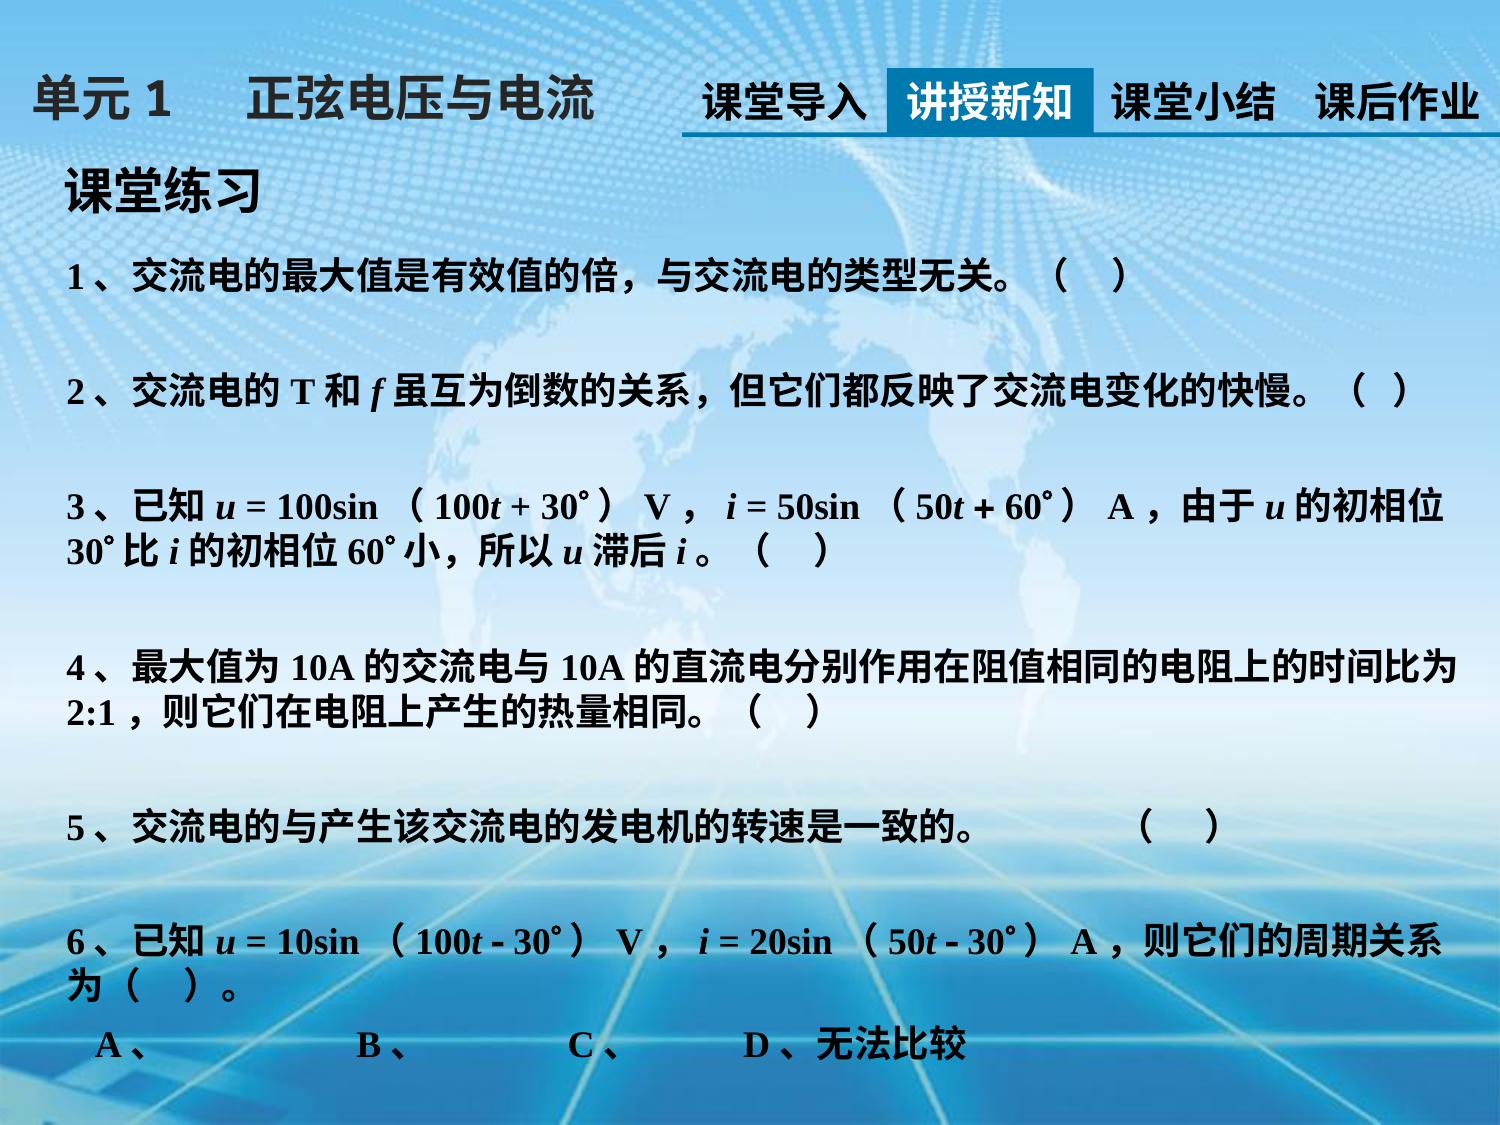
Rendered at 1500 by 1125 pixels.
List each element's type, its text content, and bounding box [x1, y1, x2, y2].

picture [0, 0, 1500, 1125]
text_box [16, 59, 1500, 135]
text_box 课堂练习 [16, 135, 311, 246]
